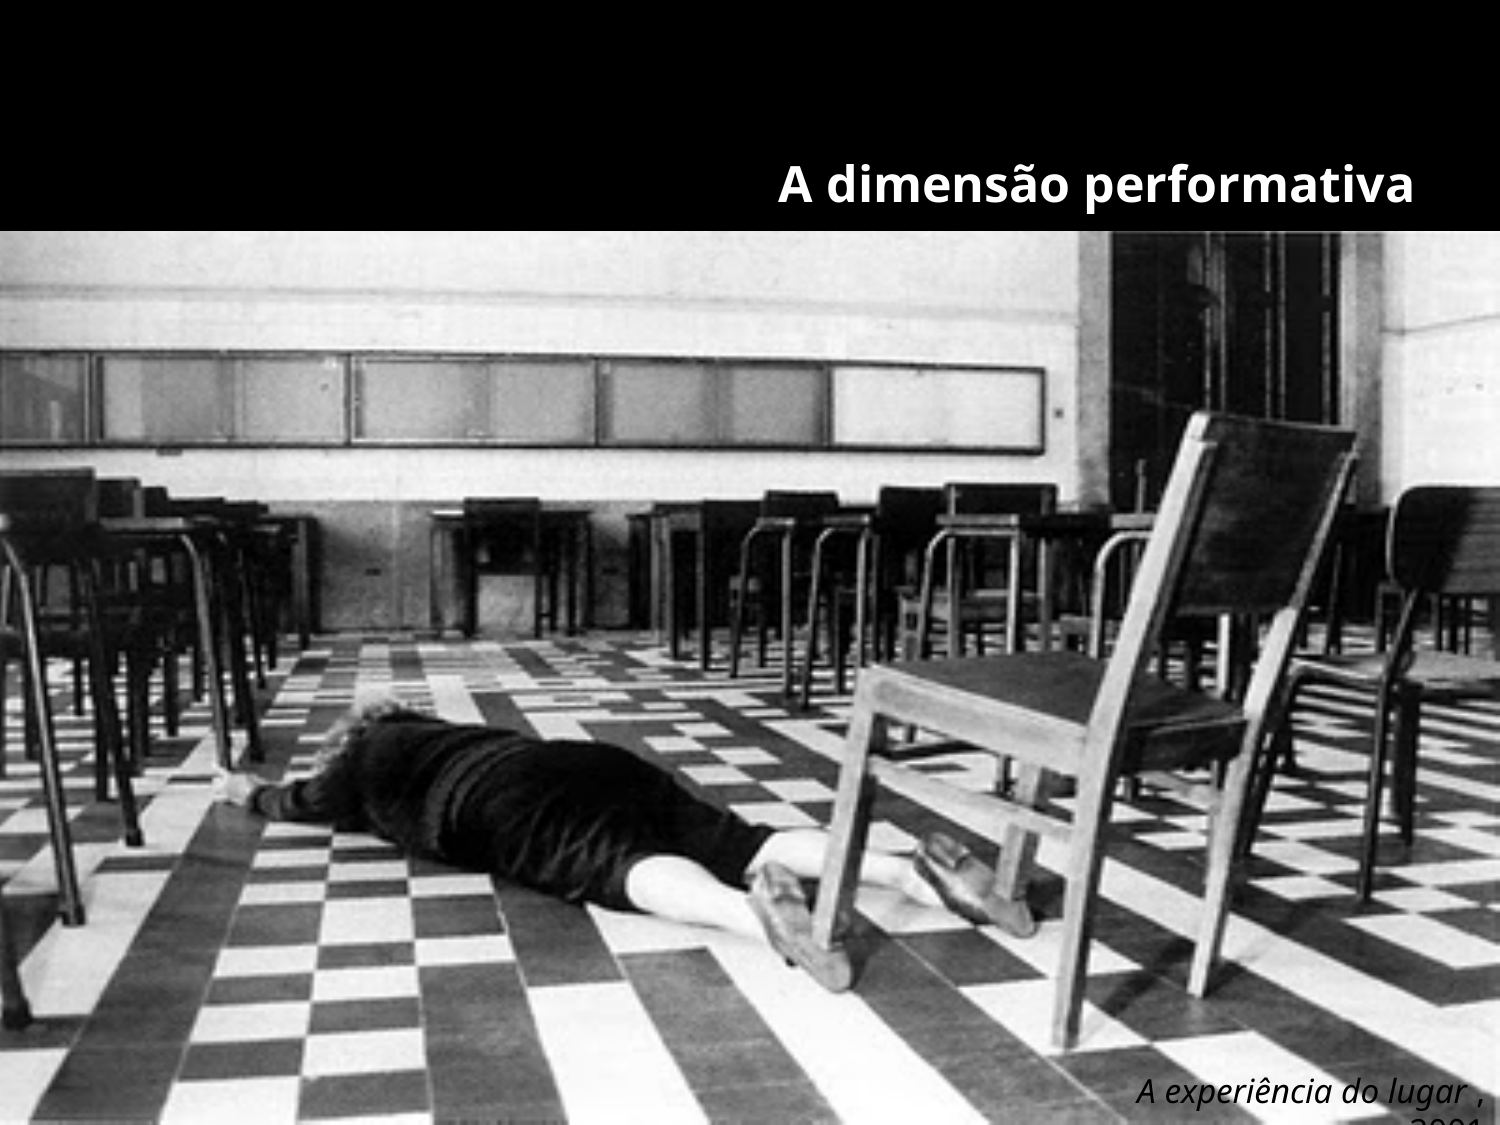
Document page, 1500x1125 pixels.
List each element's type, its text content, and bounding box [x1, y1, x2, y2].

picture [0, 231, 1500, 1125]
text_box A dimensão performativa [572, 125, 1424, 230]
